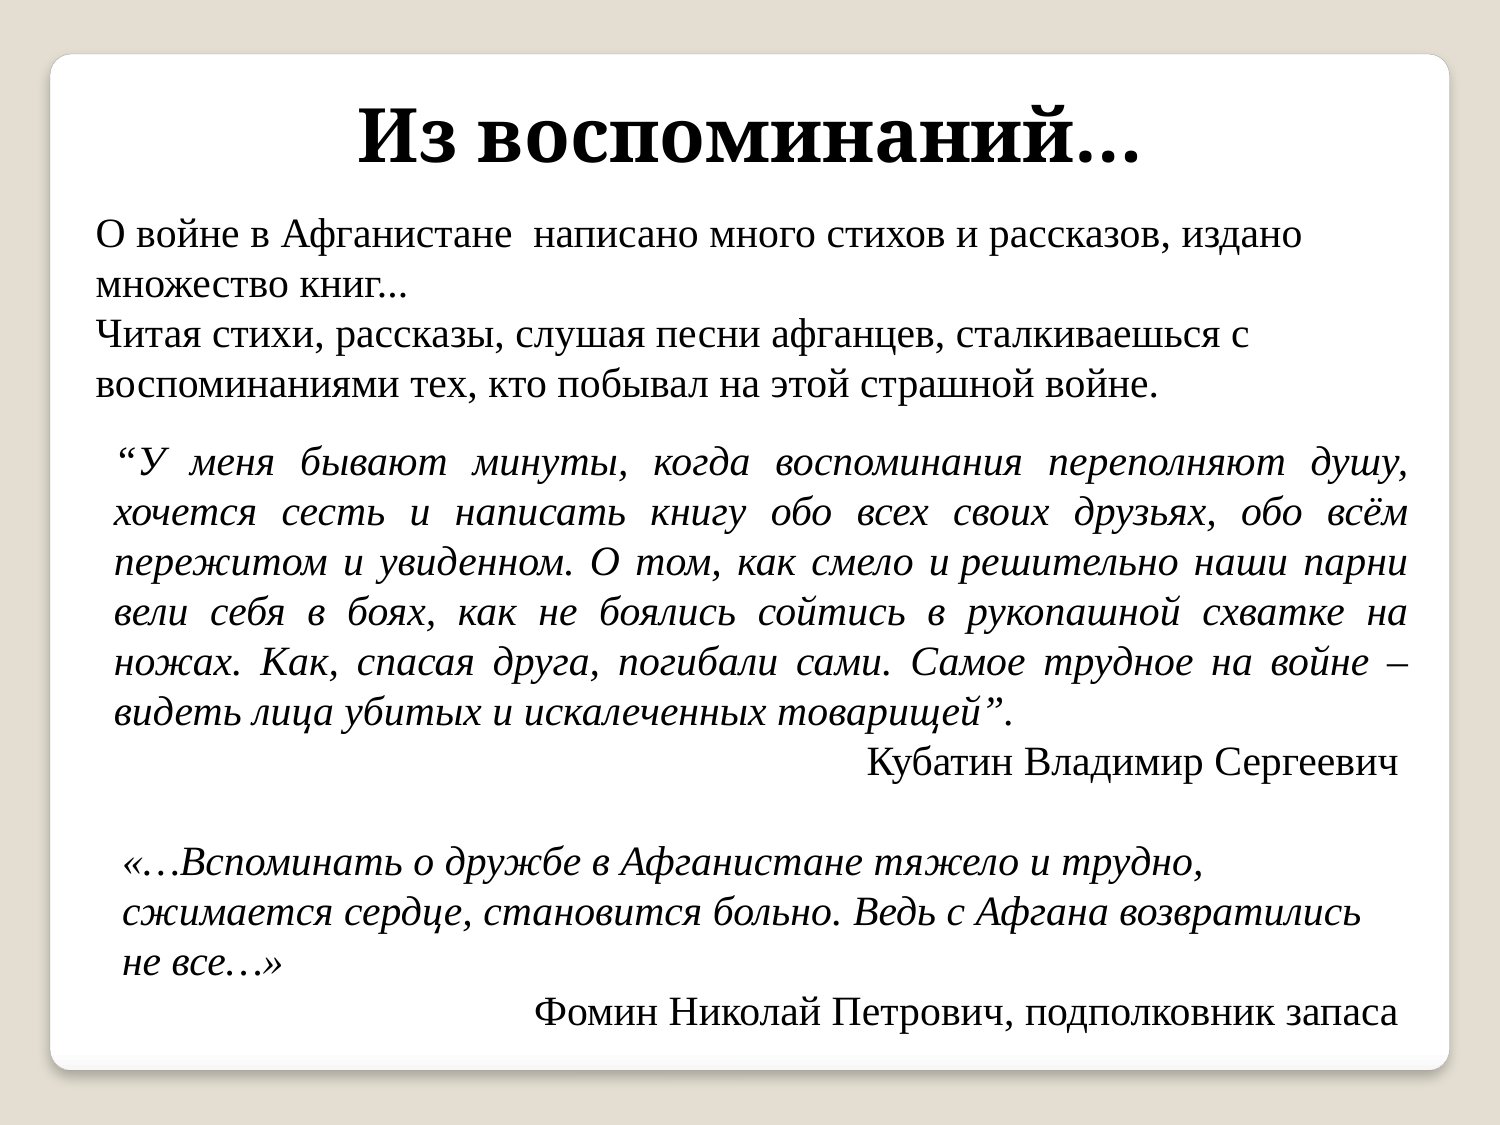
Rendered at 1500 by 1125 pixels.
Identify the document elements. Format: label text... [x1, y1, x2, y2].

text_box Из воспоминаний… [342, 79, 1159, 185]
text_box «…Вспоминать о дружбе в Афганистане тяжело и трудно, сжимается сердце, становится больно. Ведь с Афгана возвратились не все…» Фомин Николай Петрович, подполковник запаса [107, 826, 1424, 1042]
text_box “У меня бывают минуты, когда воспоминания переполняют душу, хочется сесть и написать книгу обо всех своих друзьях, обо всём пережитом и увиденном. О том, как смело и решительно наши парни вели себя в боях, как не боялись сойтись в рукопашной схватке на ножах. Как, спасая друга, погибали сами. Самое трудное на войне – видеть лица убитых и искалеченных товарищей”. Кубатин Владимир Сергеевич [99, 426, 1424, 792]
text_box О войне в Афганистане написано много стихов и рассказов, издано множество книг... Читая стихи, рассказы, слушая песни афганцев, сталкиваешься с воспоминаниями тех, кто побывал на этой страшной войне. [80, 198, 1438, 459]
